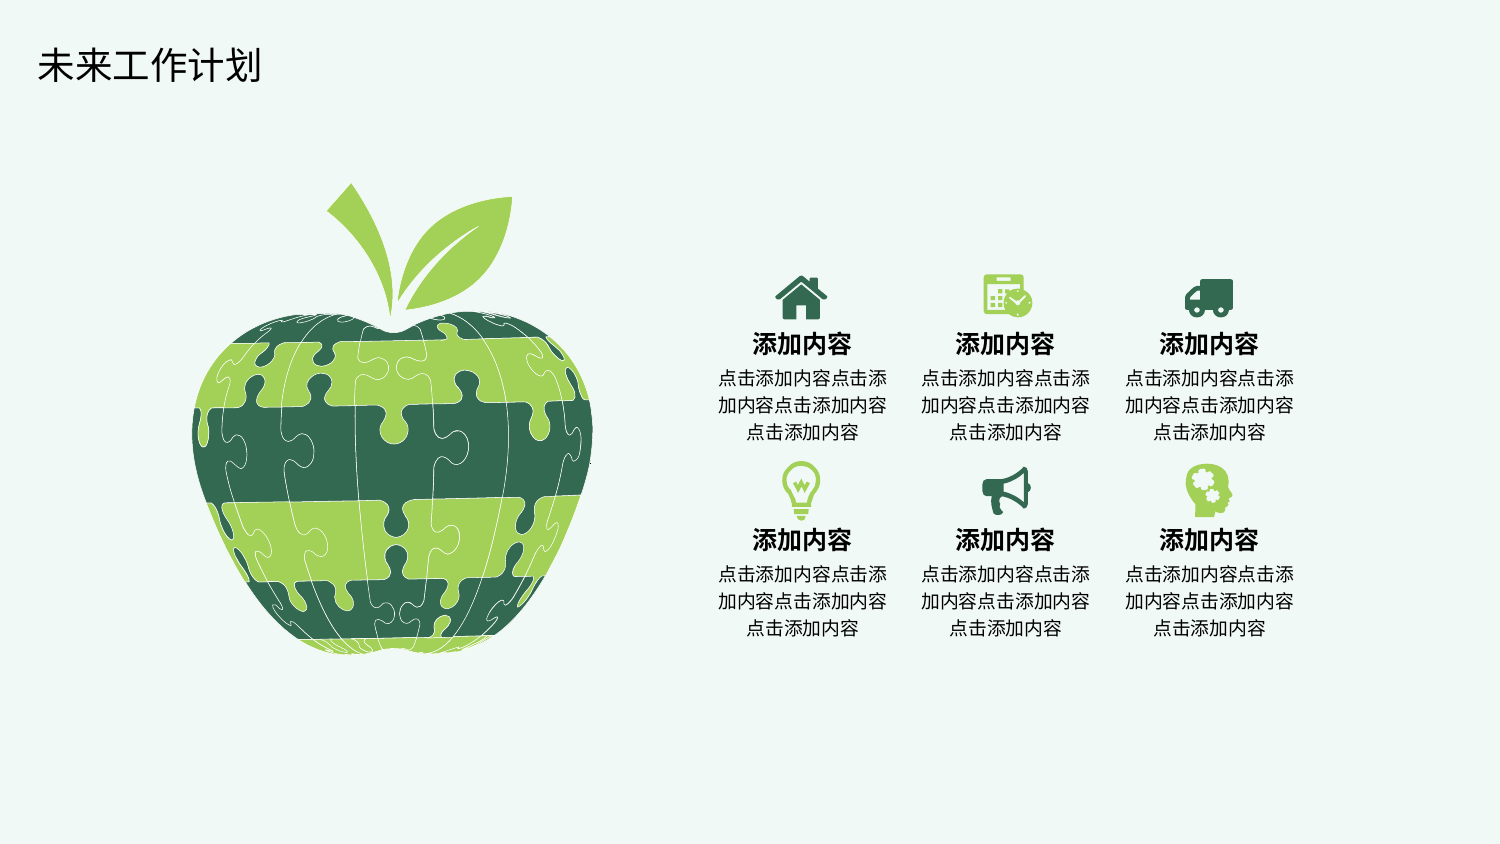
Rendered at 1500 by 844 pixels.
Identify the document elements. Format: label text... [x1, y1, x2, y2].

text_box [793, 509, 809, 521]
text_box 点击添加内容点击添加内容点击添加内容点击添加内容 [1106, 356, 1313, 449]
text_box 添加内容 [741, 518, 864, 560]
text_box 点击添加内容点击添加内容点击添加内容点击添加内容 [1106, 552, 1313, 645]
text_box [1185, 463, 1233, 518]
text_box 点击添加内容点击添加内容点击添加内容点击添加内容 [906, 356, 1106, 449]
text_box 点击添加内容点击添加内容点击添加内容点击添加内容 [699, 356, 906, 449]
text_box [775, 275, 828, 320]
text_box [782, 461, 821, 507]
text_box 添加内容 [1148, 518, 1271, 560]
text_box [983, 274, 1033, 318]
text_box 添加内容 [944, 518, 1068, 560]
text_box 添加内容 [944, 323, 1068, 365]
text_box 点击添加内容点击添加内容点击添加内容点击添加内容 [699, 552, 902, 645]
text_box 添加内容 [1148, 323, 1271, 365]
text_box [1185, 279, 1233, 318]
text_box 点击添加内容点击添加内容点击添加内容点击添加内容 [902, 552, 1106, 645]
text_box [189, 182, 594, 657]
text_box 添加内容 [741, 323, 864, 365]
text_box [982, 466, 1031, 516]
